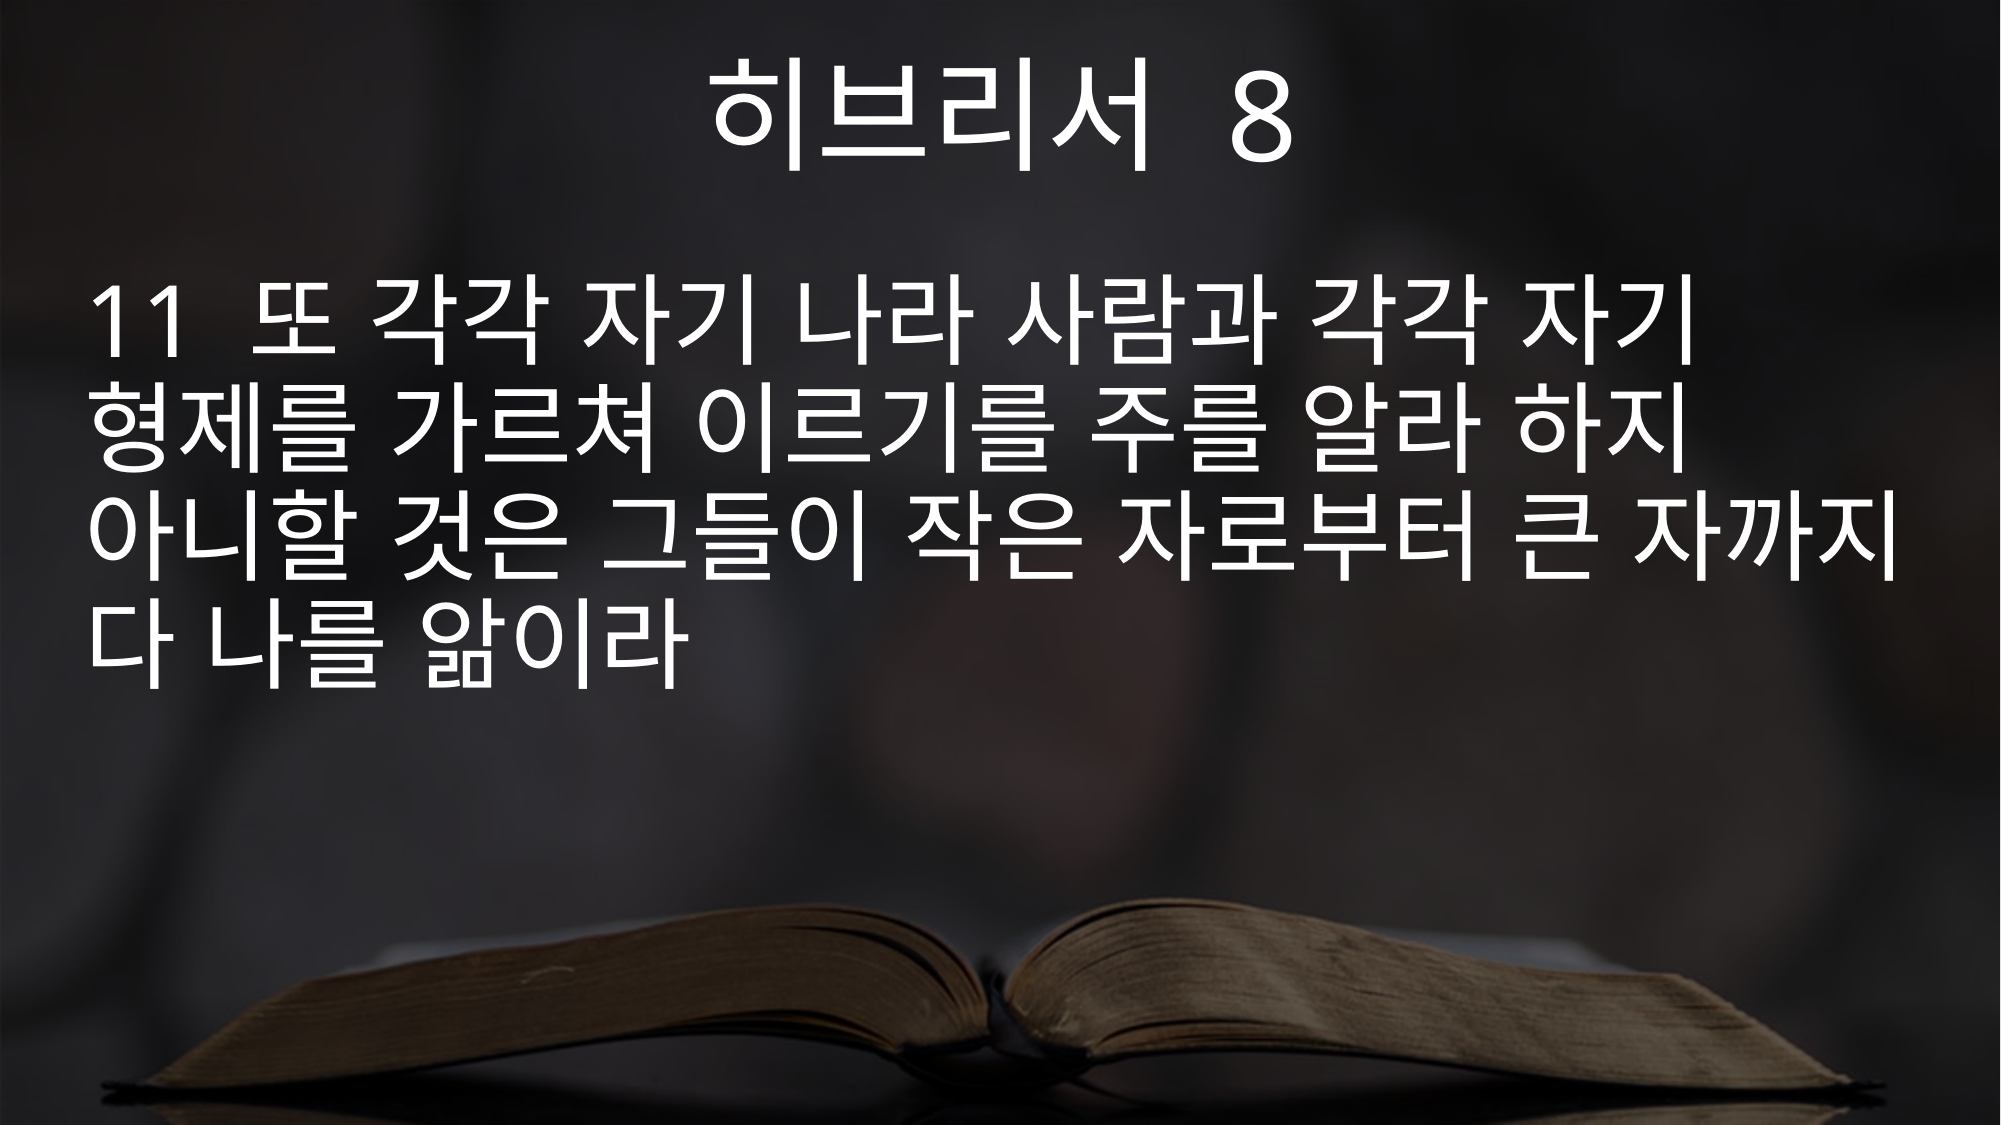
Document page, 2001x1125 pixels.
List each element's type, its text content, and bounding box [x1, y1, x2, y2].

footer 히브리서 8 [0, 32, 2000, 192]
picture [0, 0, 2001, 1125]
list 11 또 각각 자기 나라 사람과 각각 자기 형제를 가르쳐 이르기를 주를 알라 하지 아니할 것은 그들이 작은 자로부터 큰 자까지 다 나를 앎이라 [69, 263, 1953, 423]
